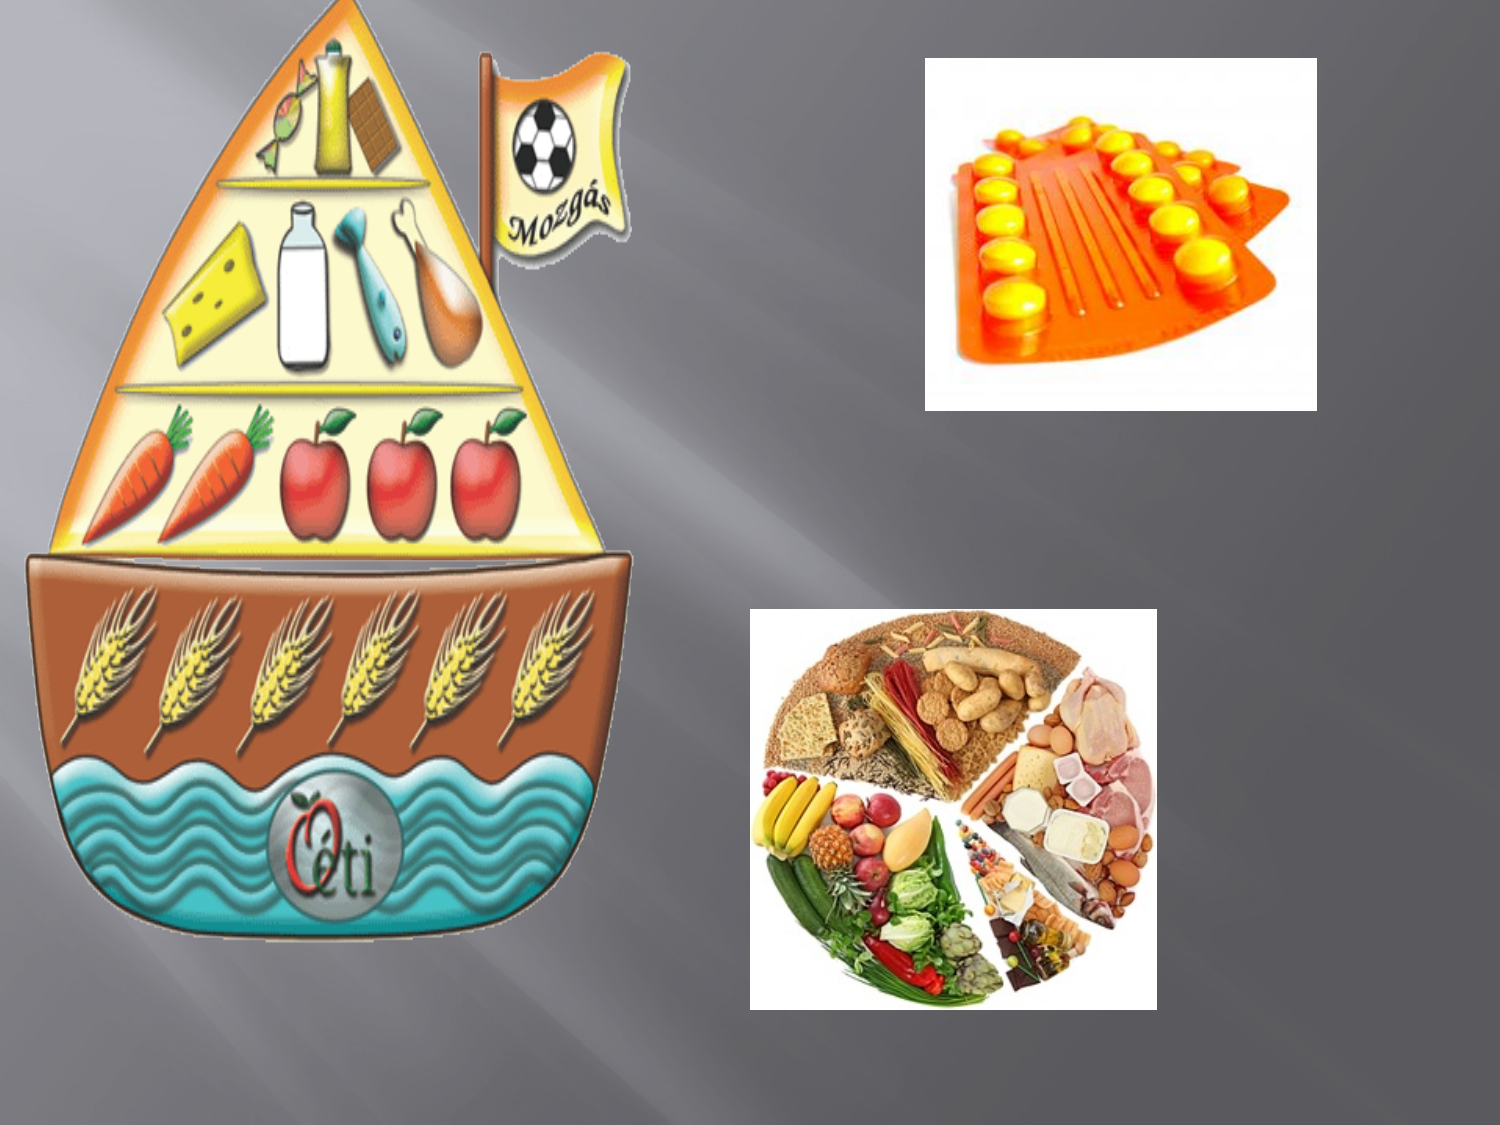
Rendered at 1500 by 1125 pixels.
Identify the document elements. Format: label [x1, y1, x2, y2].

picture [925, 58, 1317, 411]
picture [749, 609, 1157, 1010]
picture [0, 0, 657, 985]
